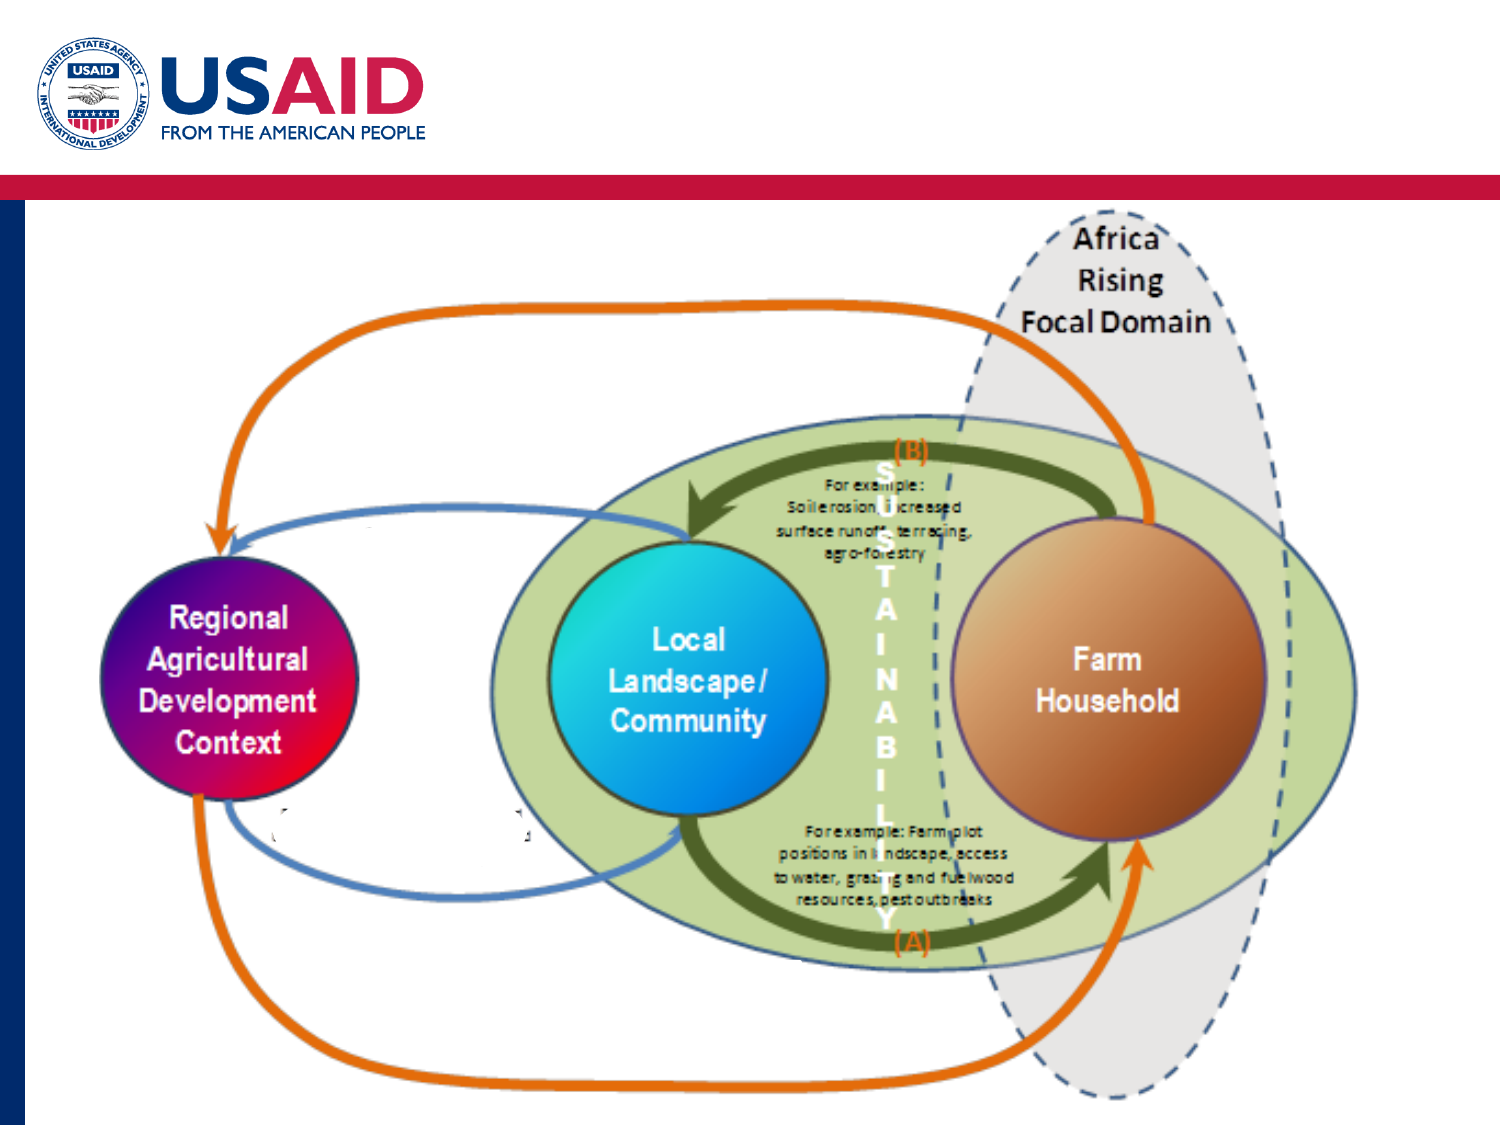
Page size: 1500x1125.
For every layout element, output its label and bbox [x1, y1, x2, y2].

picture [37, 37, 435, 150]
picture [99, 204, 1363, 1104]
